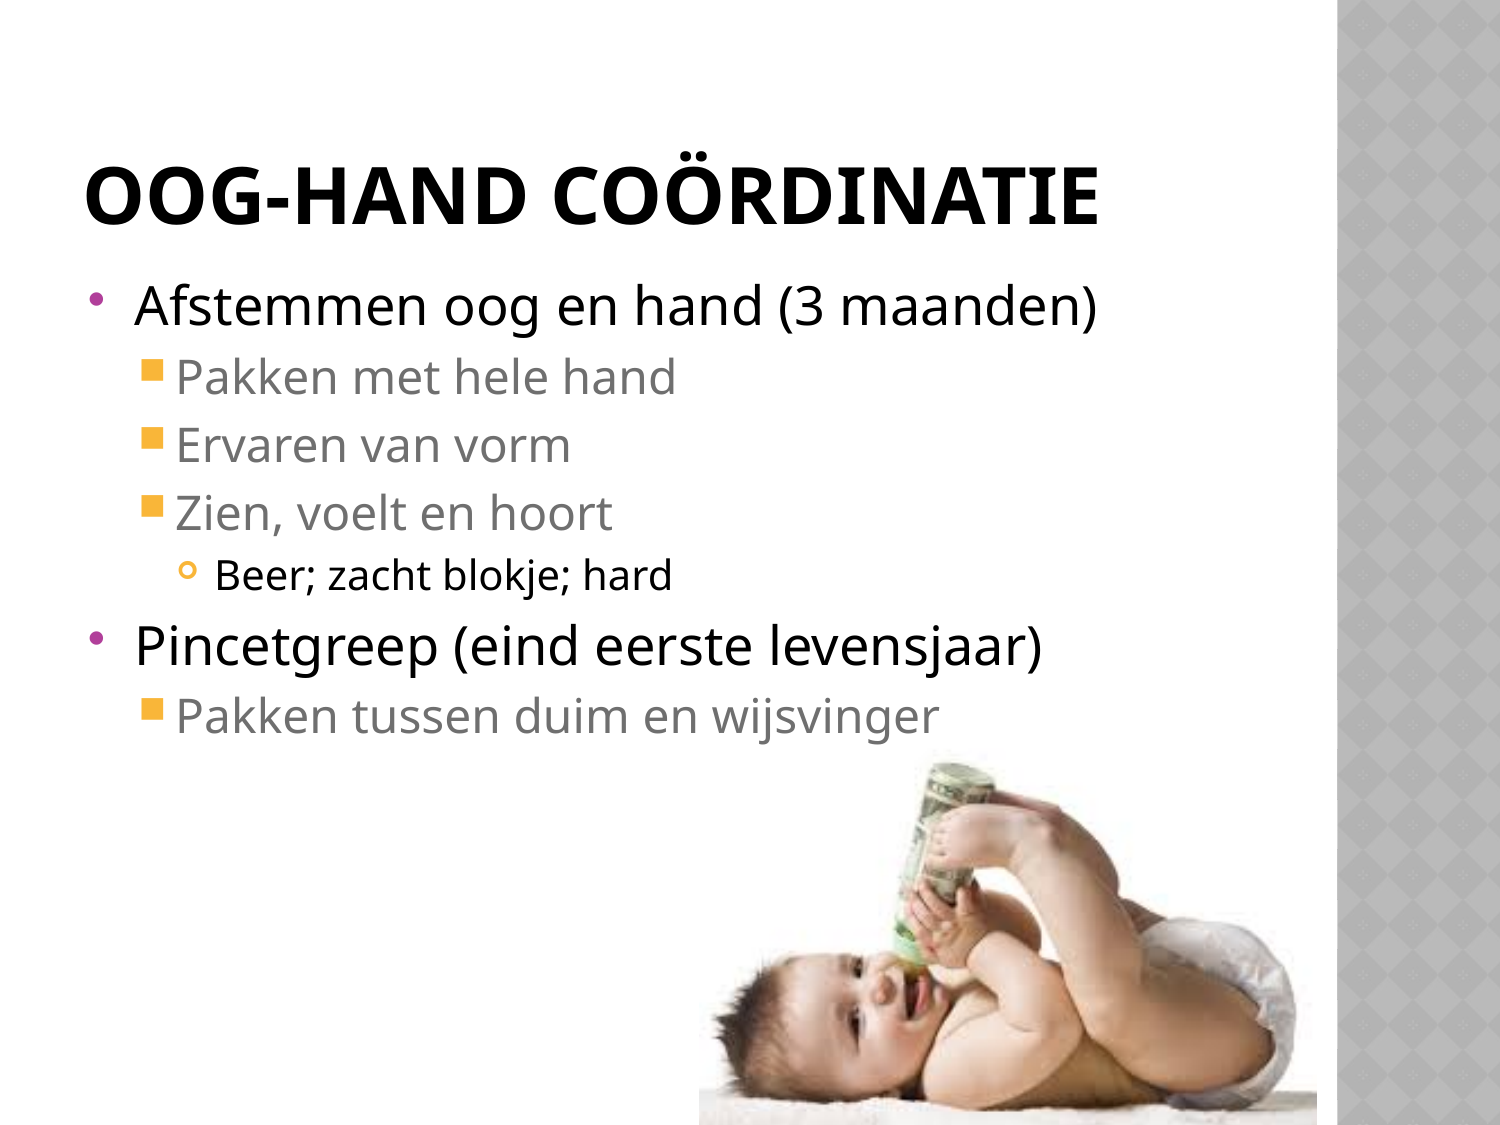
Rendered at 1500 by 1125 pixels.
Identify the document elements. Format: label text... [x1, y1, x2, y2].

picture [699, 714, 1318, 1125]
list Afstemmen oog en hand (3 maanden) Pakken met hele hand Ervaren van vorm Zien, voelt en hoort Beer; zacht blokje; hard Pincetgreep (eind eerste levensjaar) Pakken tussen duim en wijsvinger [75, 264, 1263, 1059]
title Oog-hand coördinatie [75, 52, 1263, 240]
